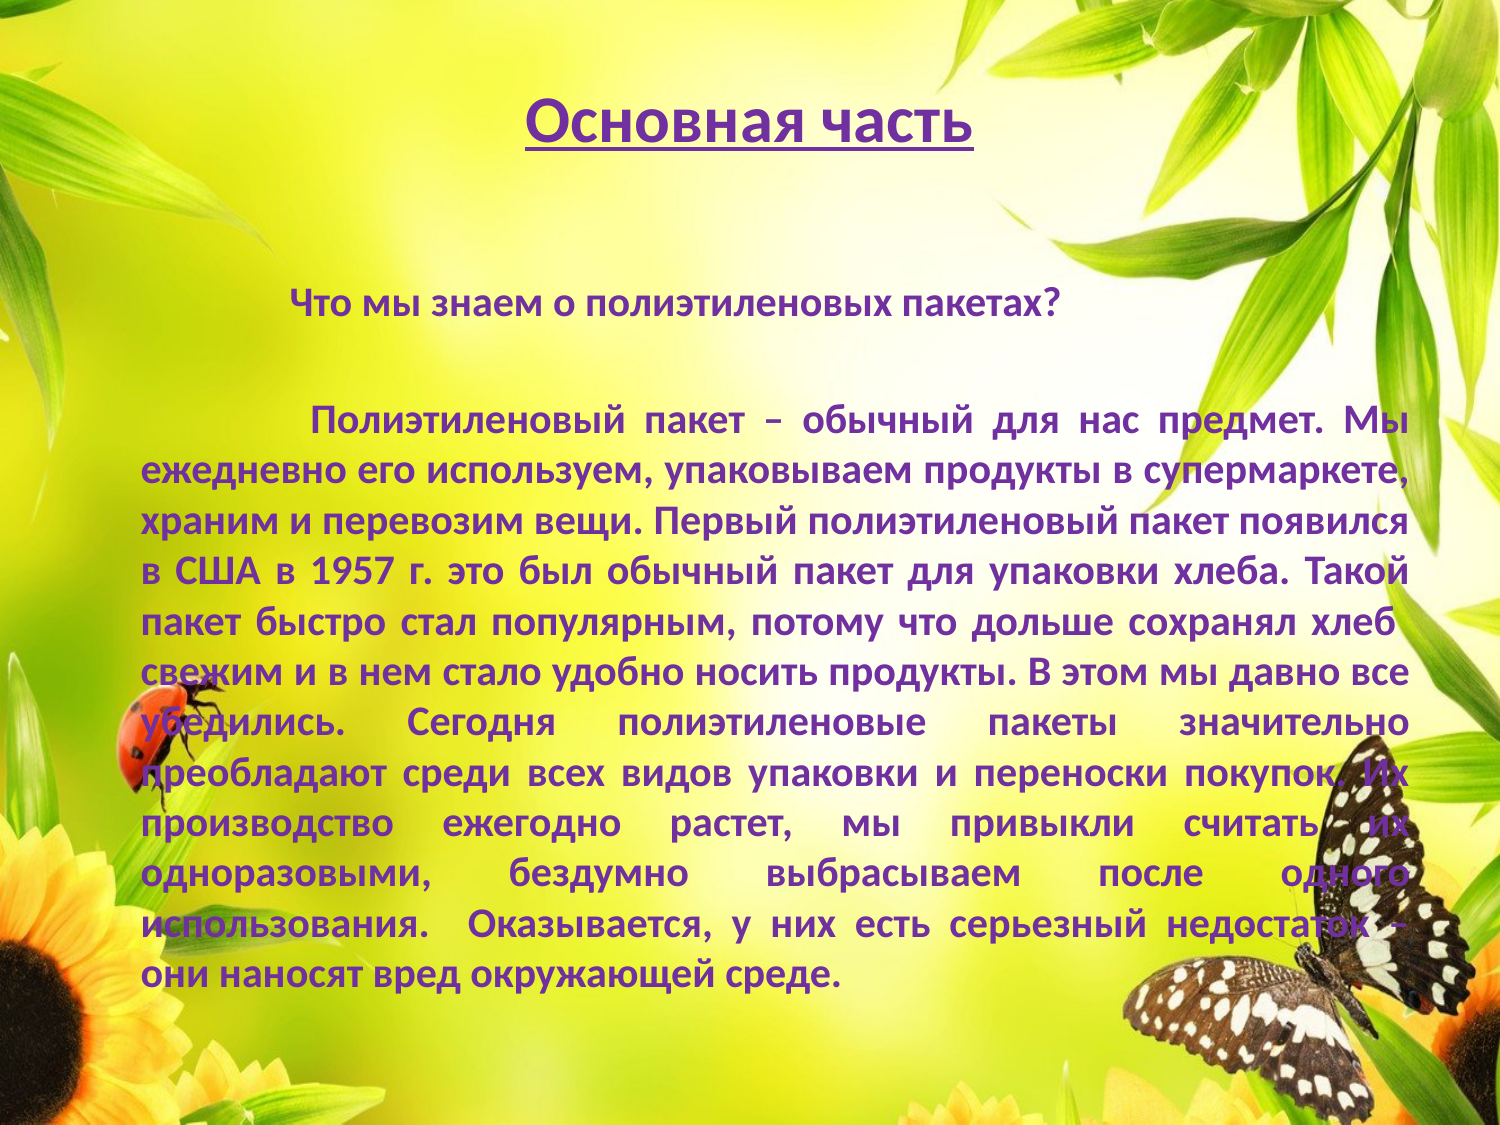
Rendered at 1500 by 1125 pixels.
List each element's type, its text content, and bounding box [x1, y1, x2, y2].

picture [0, 0, 1500, 1125]
list Что мы знаем о полиэтиленовых пакетах? Полиэтиленовый пакет – обычный для нас предмет. Мы ежедневно его используем, упаковываем продукты в супермаркете, храним и перевозим вещи. Первый полиэтиленовый пакет появился в США в 1957 г. это был обычный пакет для упаковки хлеба. Такой пакет быстро стал популярным, потому что дольше сохранял хлеб свежим и в нем стало удобно носить продукты. В этом мы давно все убедились. Сегодня полиэтиленовые пакеты значительно преобладают среди всех видов упаковки и переноски покупок. Их производство ежегодно растет, мы привыкли считать их одноразовыми, бездумно выбрасываем после одного использования. Оказывается, у них есть серьезный недостаток – они наносят вред окружающей среде. [75, 149, 1425, 1005]
title Основная часть [75, 45, 1425, 149]
